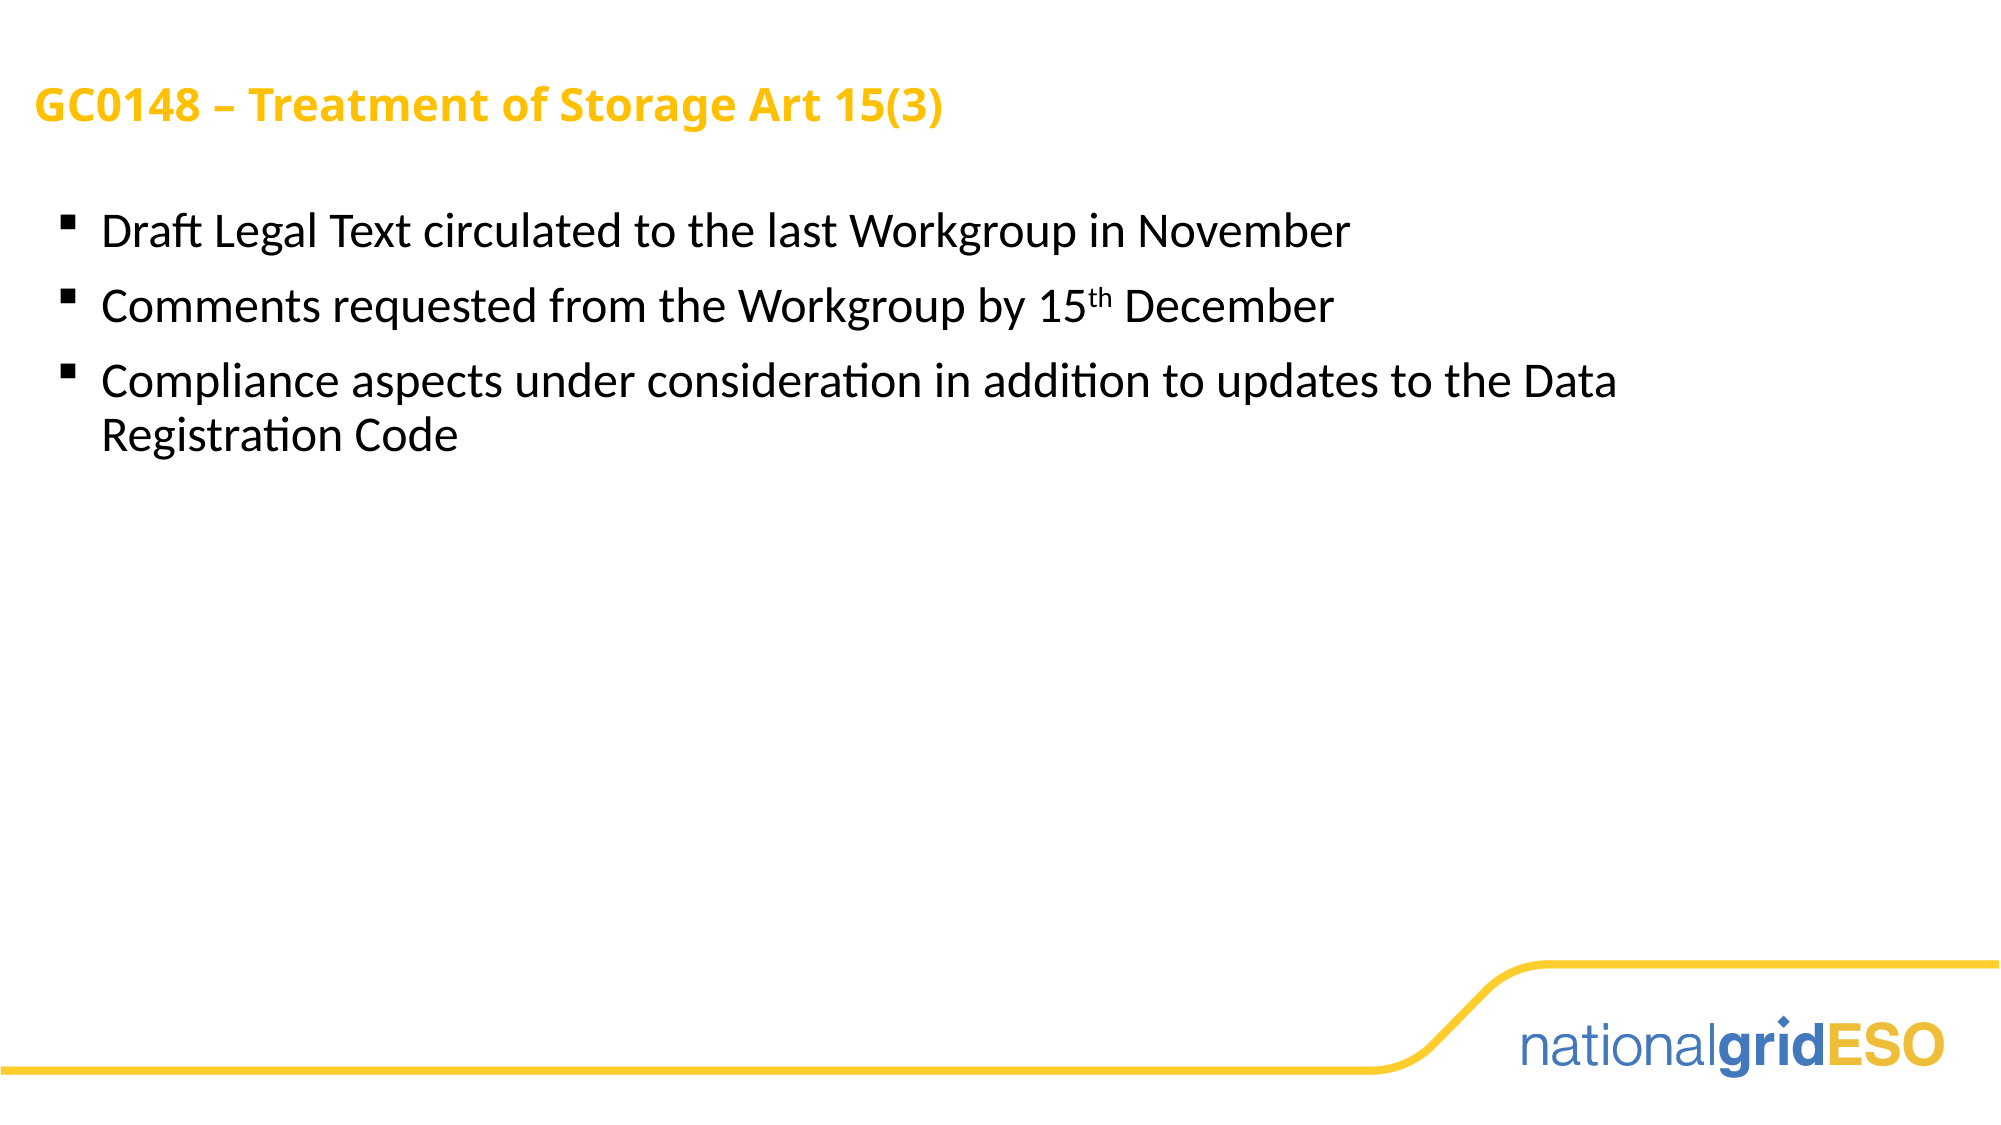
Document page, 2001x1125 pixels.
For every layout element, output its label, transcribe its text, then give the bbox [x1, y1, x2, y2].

picture [0, 954, 2000, 1125]
title GC0148 – Treatment of Storage Art 15(3) [18, 24, 1853, 196]
list Draft Legal Text circulated to the last Workgroup in November Comments requested from the Workgroup by 15th December Compliance aspects under consideration in addition to updates to the Data Registration Code [41, 196, 1876, 535]
